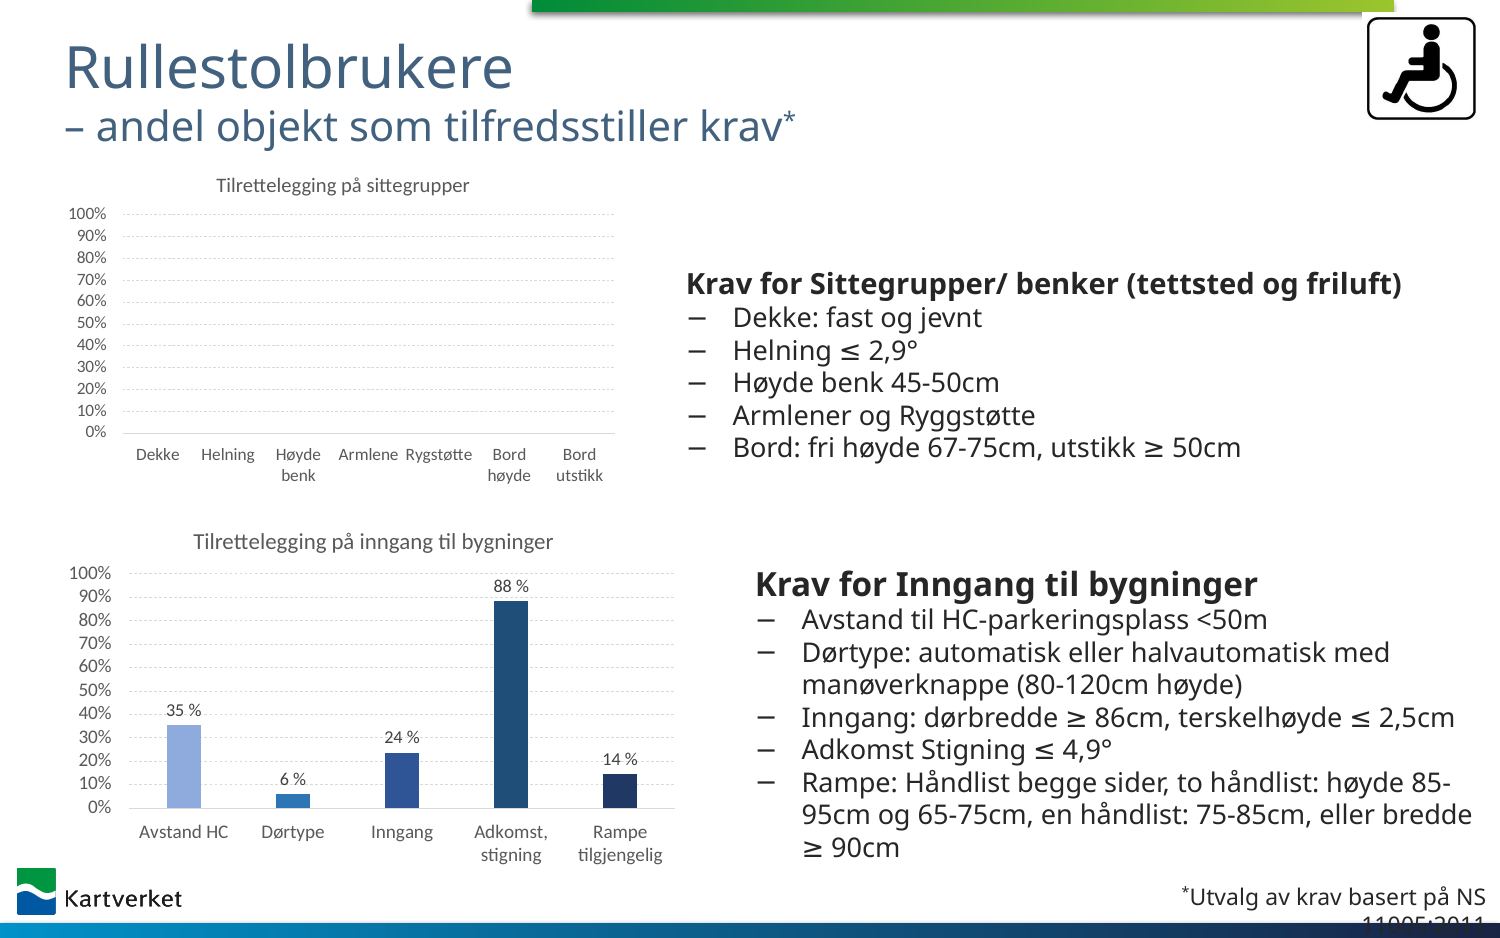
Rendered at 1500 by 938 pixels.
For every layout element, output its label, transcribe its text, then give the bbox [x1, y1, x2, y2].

text_box Krav for Inngang til bygninger Avstand til HC-parkeringsplass <50m Dørtype: automatisk eller halvautomatisk med manøverknappe (80-120cm høyde) Inngang: dørbredde ≥ 86cm, terskelhøyde ≤ 2,5cm Adkomst Stigning ≤ 4,9° Rampe: Håndlist begge sider, to håndlist: høyde 85-95cm og 65-75cm, en håndlist: 75-85cm, eller bredde ≥ 90cm [740, 555, 1491, 870]
text_box *Utvalg av krav basert på NS 11005:2011 [1068, 873, 1500, 938]
picture [1362, 12, 1481, 126]
text_box Rullestolbrukere – andel objekt som tilfredsstiller krav* [49, 25, 1431, 158]
picture [62, 520, 686, 874]
picture [62, 166, 625, 492]
text_box Krav for Sittegrupper/ benker (tettsted og friluft) Dekke: fast og jevnt Helning ≤ 2,9° Høyde benk 45-50cm Armlener og Ryggstøtte Bord: fri høyde 67-75cm, utstikk ≥ 50cm [670, 258, 1418, 471]
